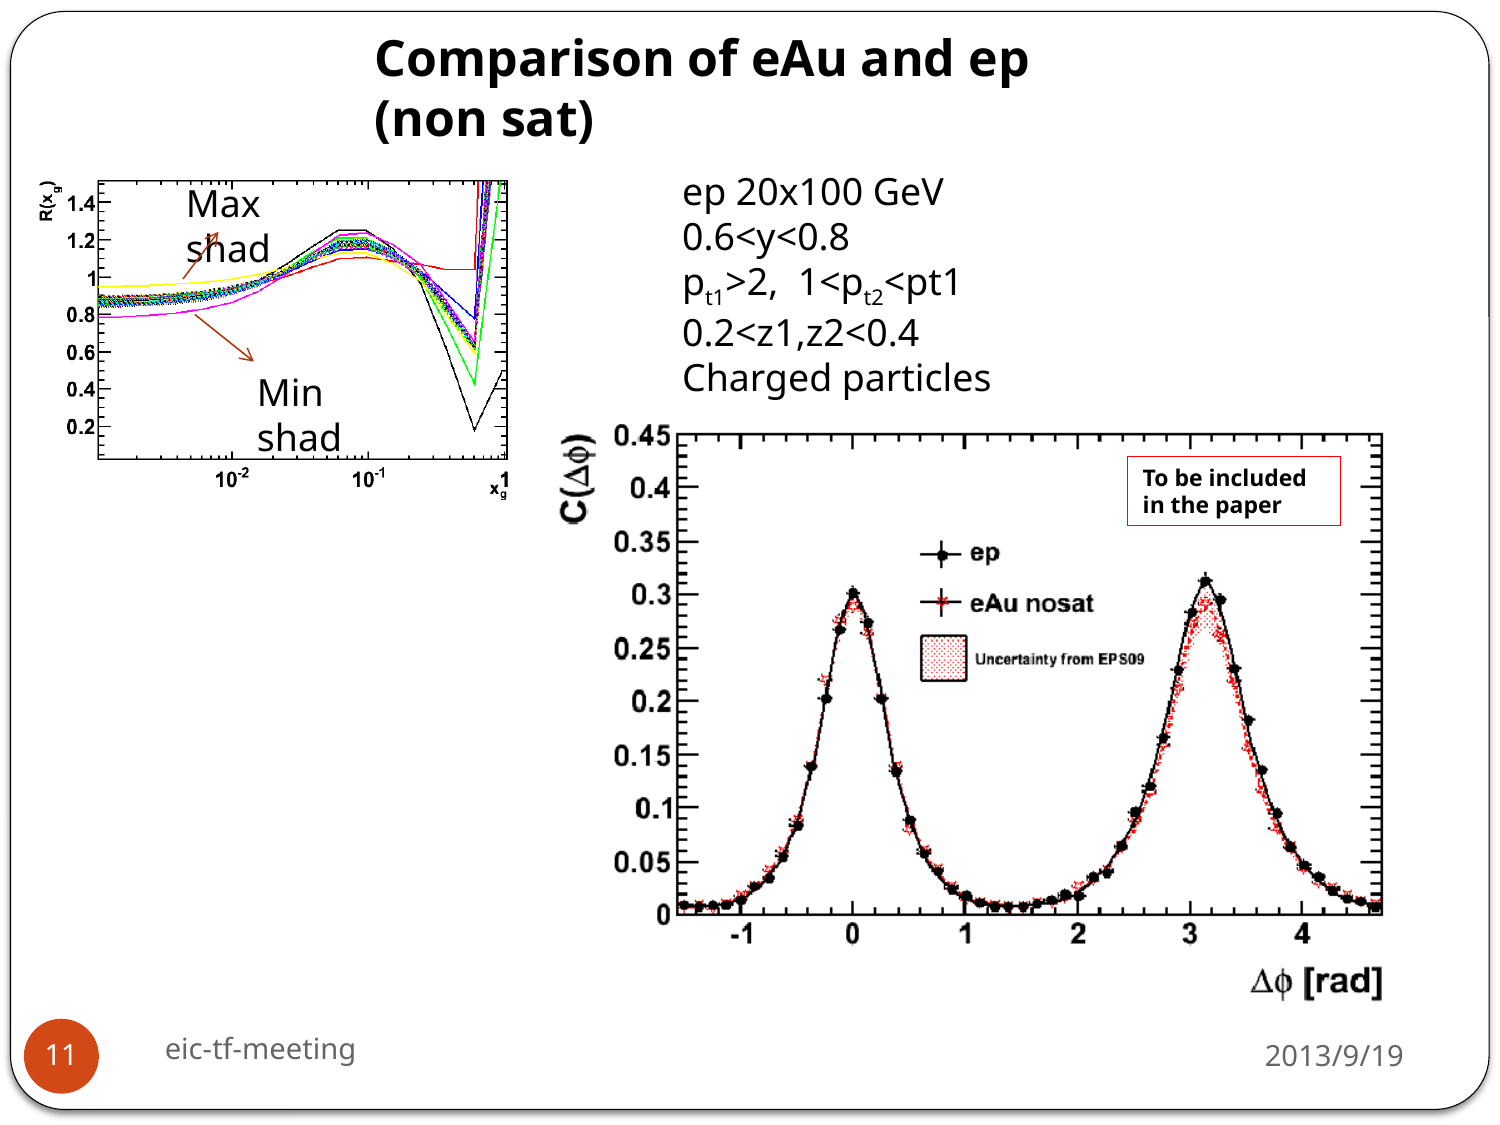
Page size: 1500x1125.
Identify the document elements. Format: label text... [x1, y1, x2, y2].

text_box Comparison of eAu and ep (non sat) [360, 19, 1164, 154]
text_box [182, 231, 219, 280]
footer eic-tf-meeting [150, 1012, 800, 1088]
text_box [194, 314, 255, 362]
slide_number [1012, 1044, 1419, 1094]
slide_number 11 [23, 1018, 99, 1094]
picture [29, 160, 1473, 1036]
text_box ep 20x100 GeV 0.6<y<0.8 pt1>2, 1<pt2<pt1 0.2<z1,z2<0.4 Charged particles [667, 160, 1093, 386]
